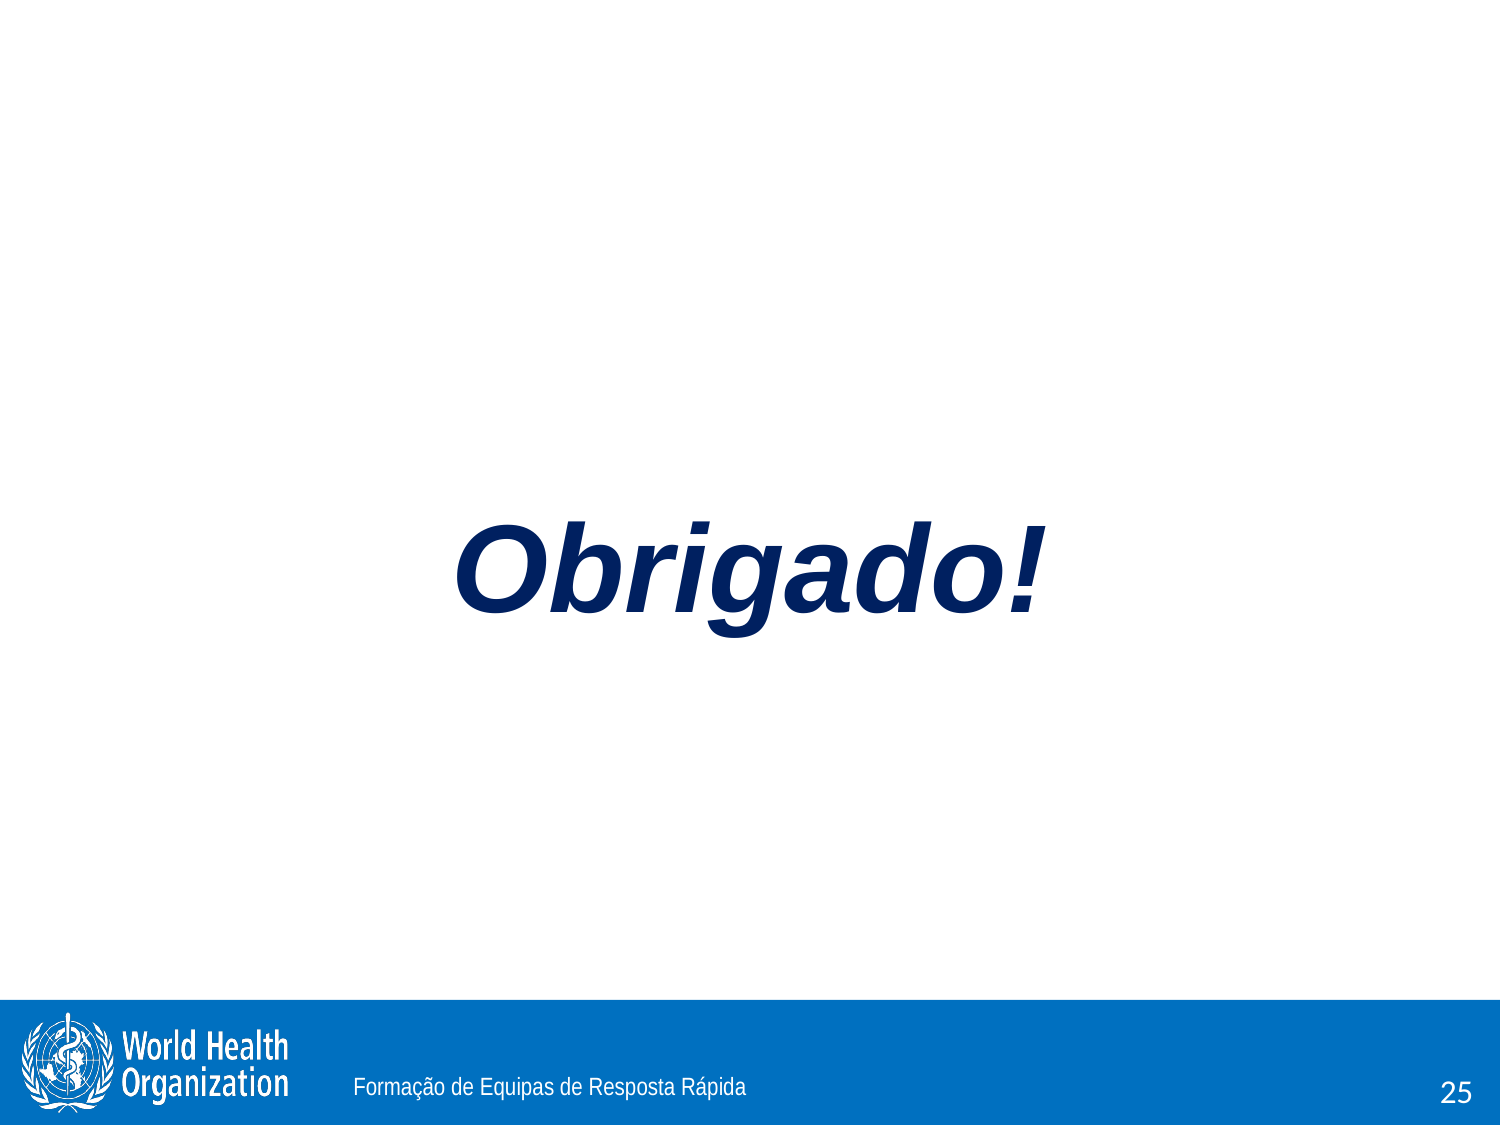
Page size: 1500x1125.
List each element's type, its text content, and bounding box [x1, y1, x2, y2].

title Obrigado! [75, 468, 1425, 657]
picture [21, 1012, 288, 1113]
